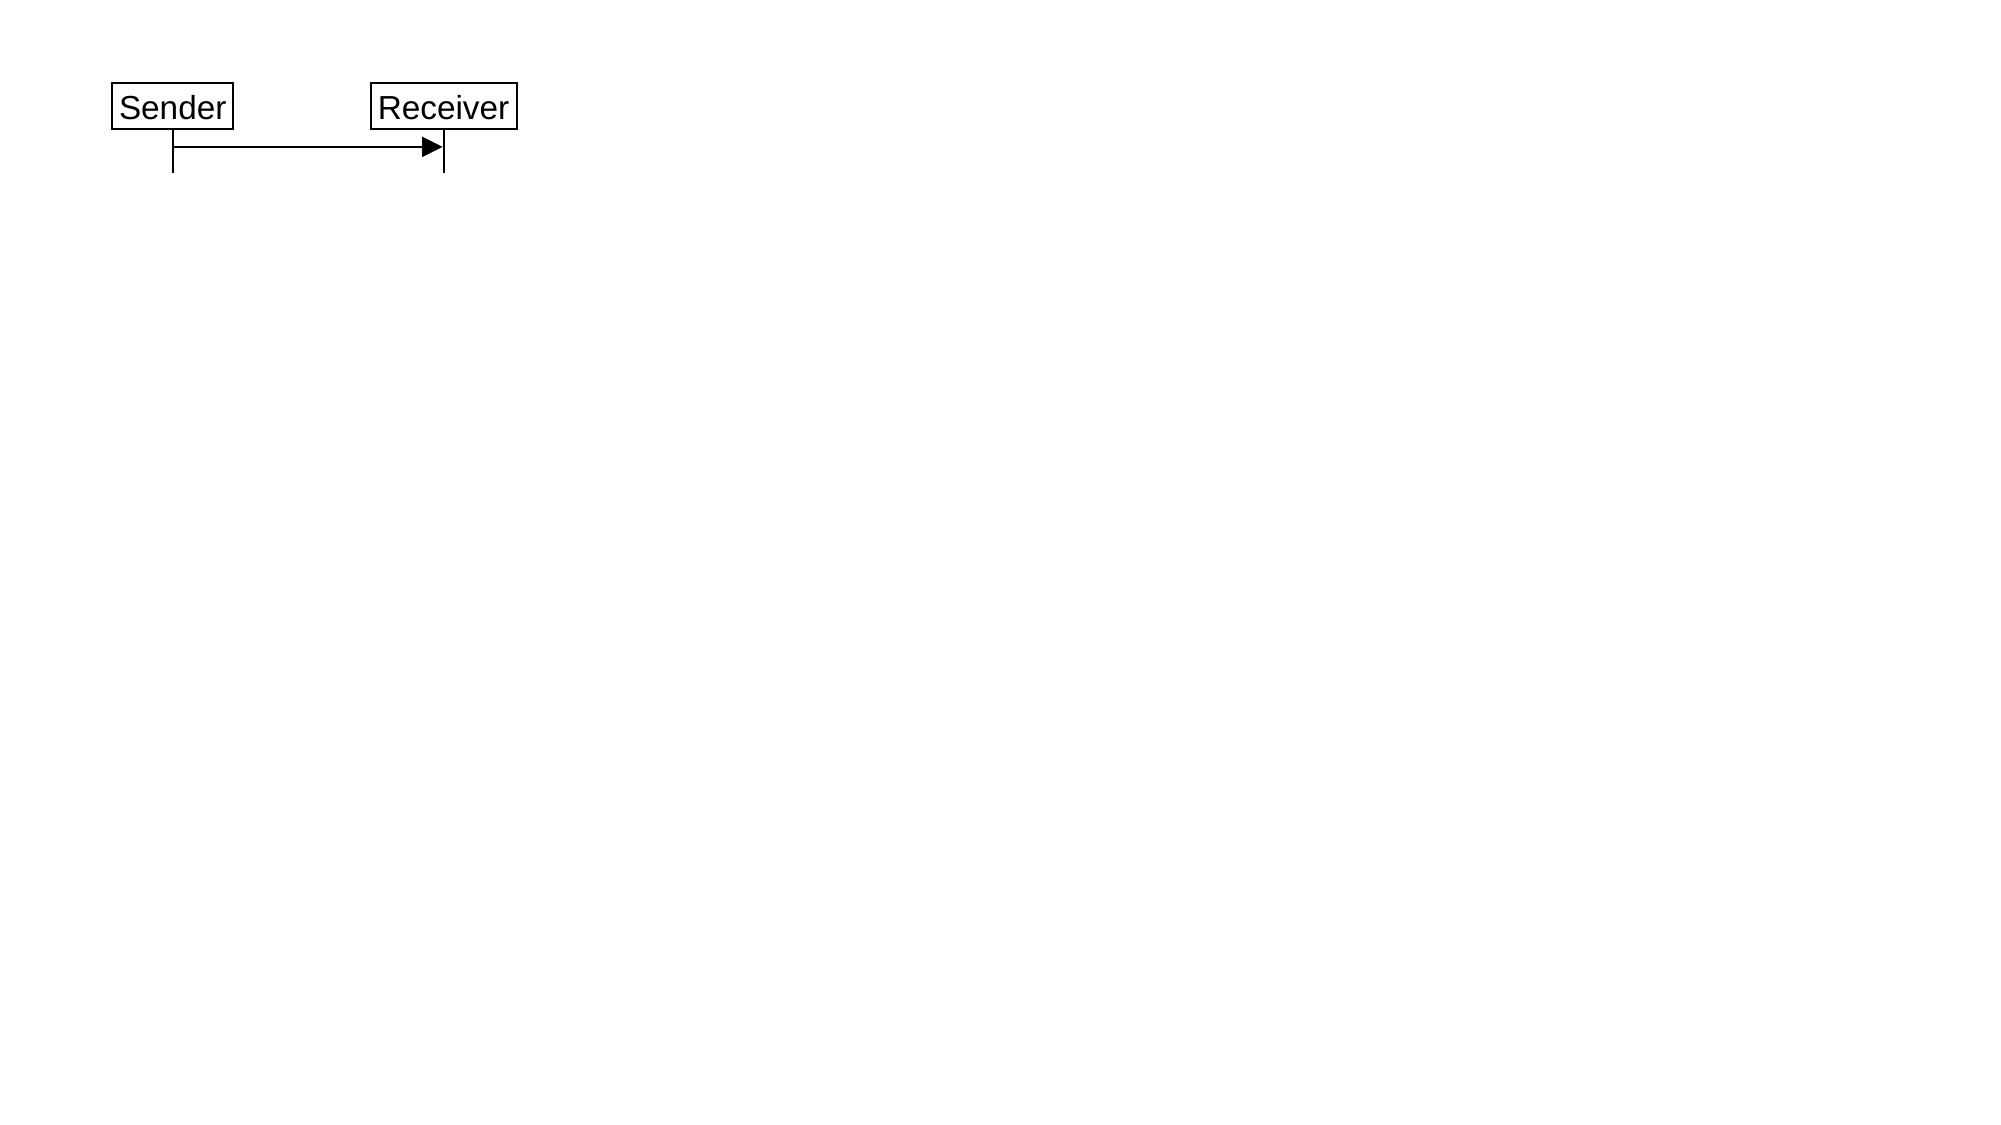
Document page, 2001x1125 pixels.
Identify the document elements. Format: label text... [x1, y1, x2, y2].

text_box Sender [112, 83, 234, 130]
text_box Receiver [370, 83, 517, 130]
text_box [74, 74, 559, 173]
